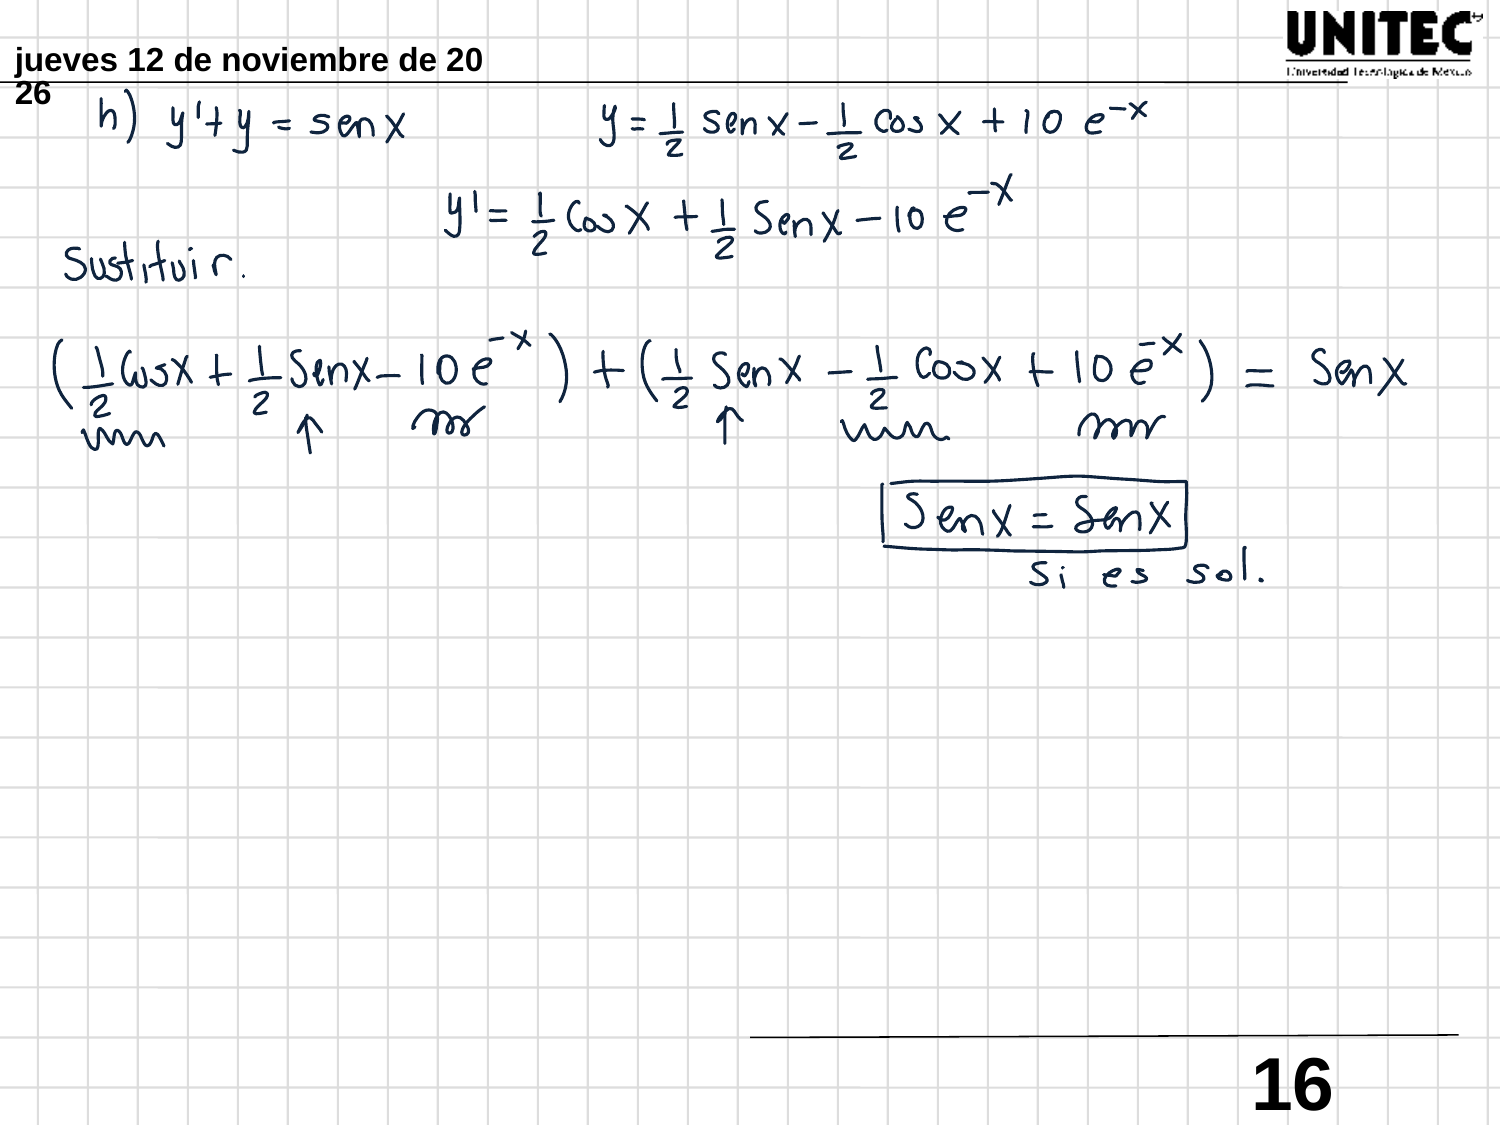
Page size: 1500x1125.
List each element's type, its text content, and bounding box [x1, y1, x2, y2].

slide_number lunes, 23 de enero de 2012 [0, 31, 514, 110]
picture [1283, 11, 1483, 79]
slide_number 16 [1199, 1013, 1452, 1109]
